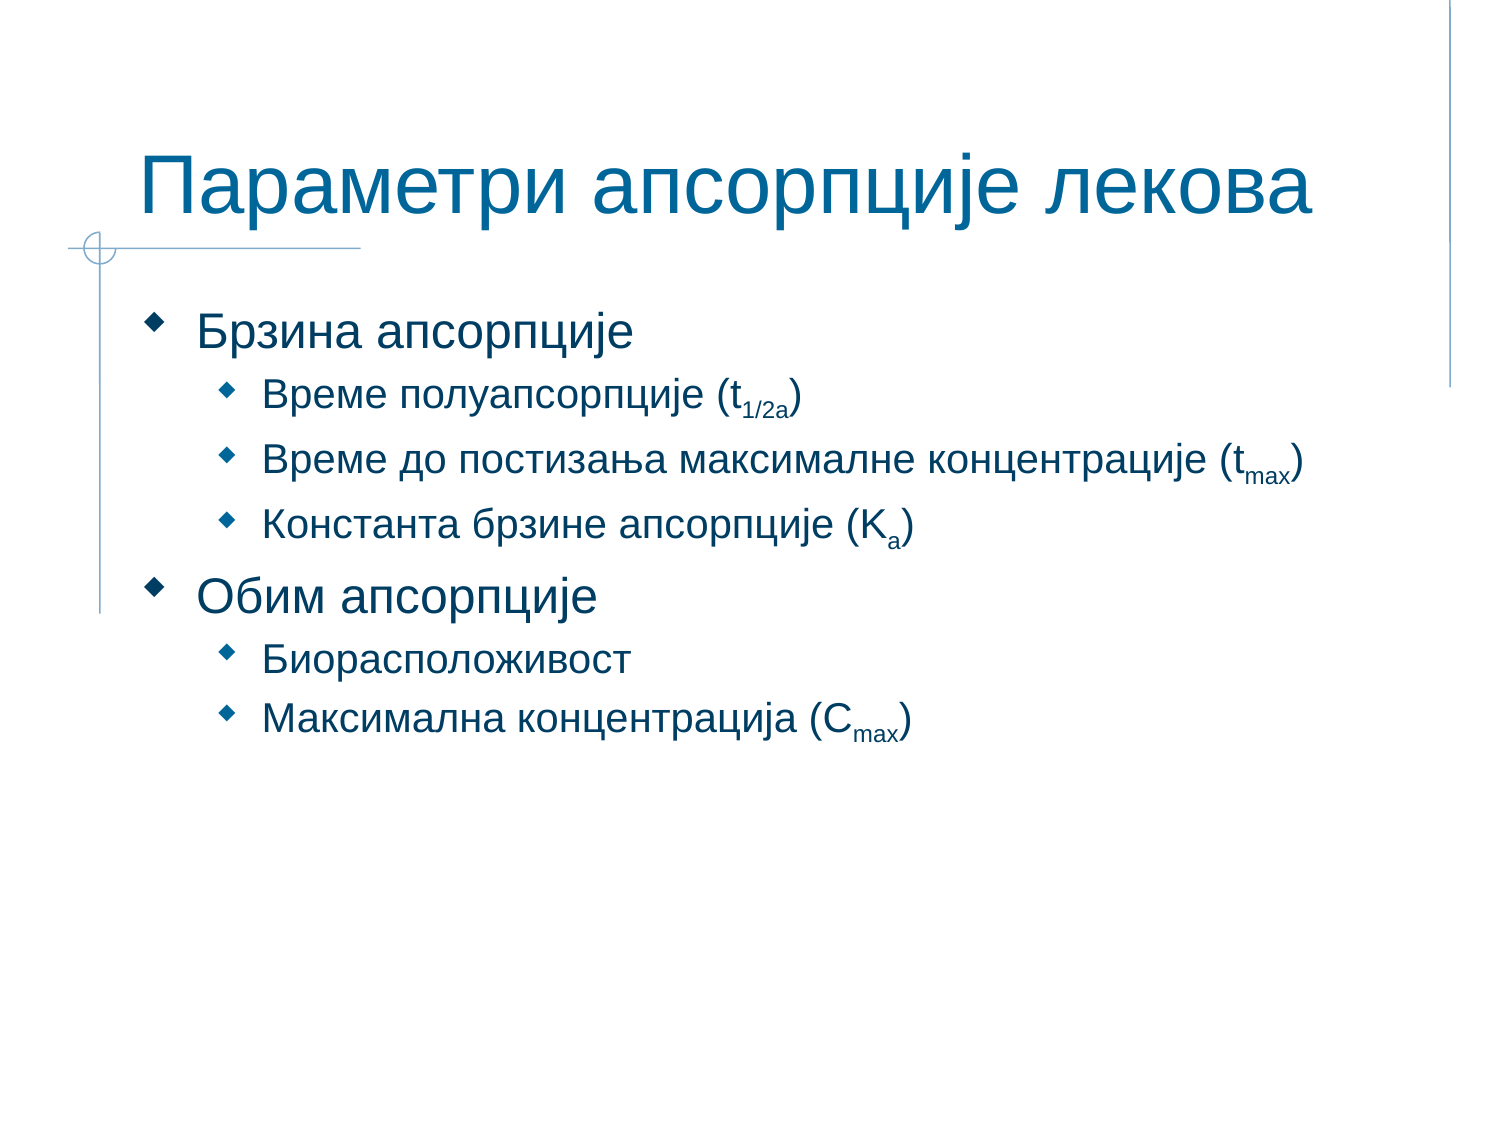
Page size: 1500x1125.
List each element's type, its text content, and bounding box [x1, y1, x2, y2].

title Параметри апсорпције лекова [123, 49, 1400, 238]
list Брзина апсорпције Време полуапсорпције (t1/2а) Време до постизања максималне концентрације (tmax) Константа брзине апсорпције (Ka) Обим апсорпције Биорасположивост Максимална концентрација (Cmax) [124, 290, 1400, 1026]
